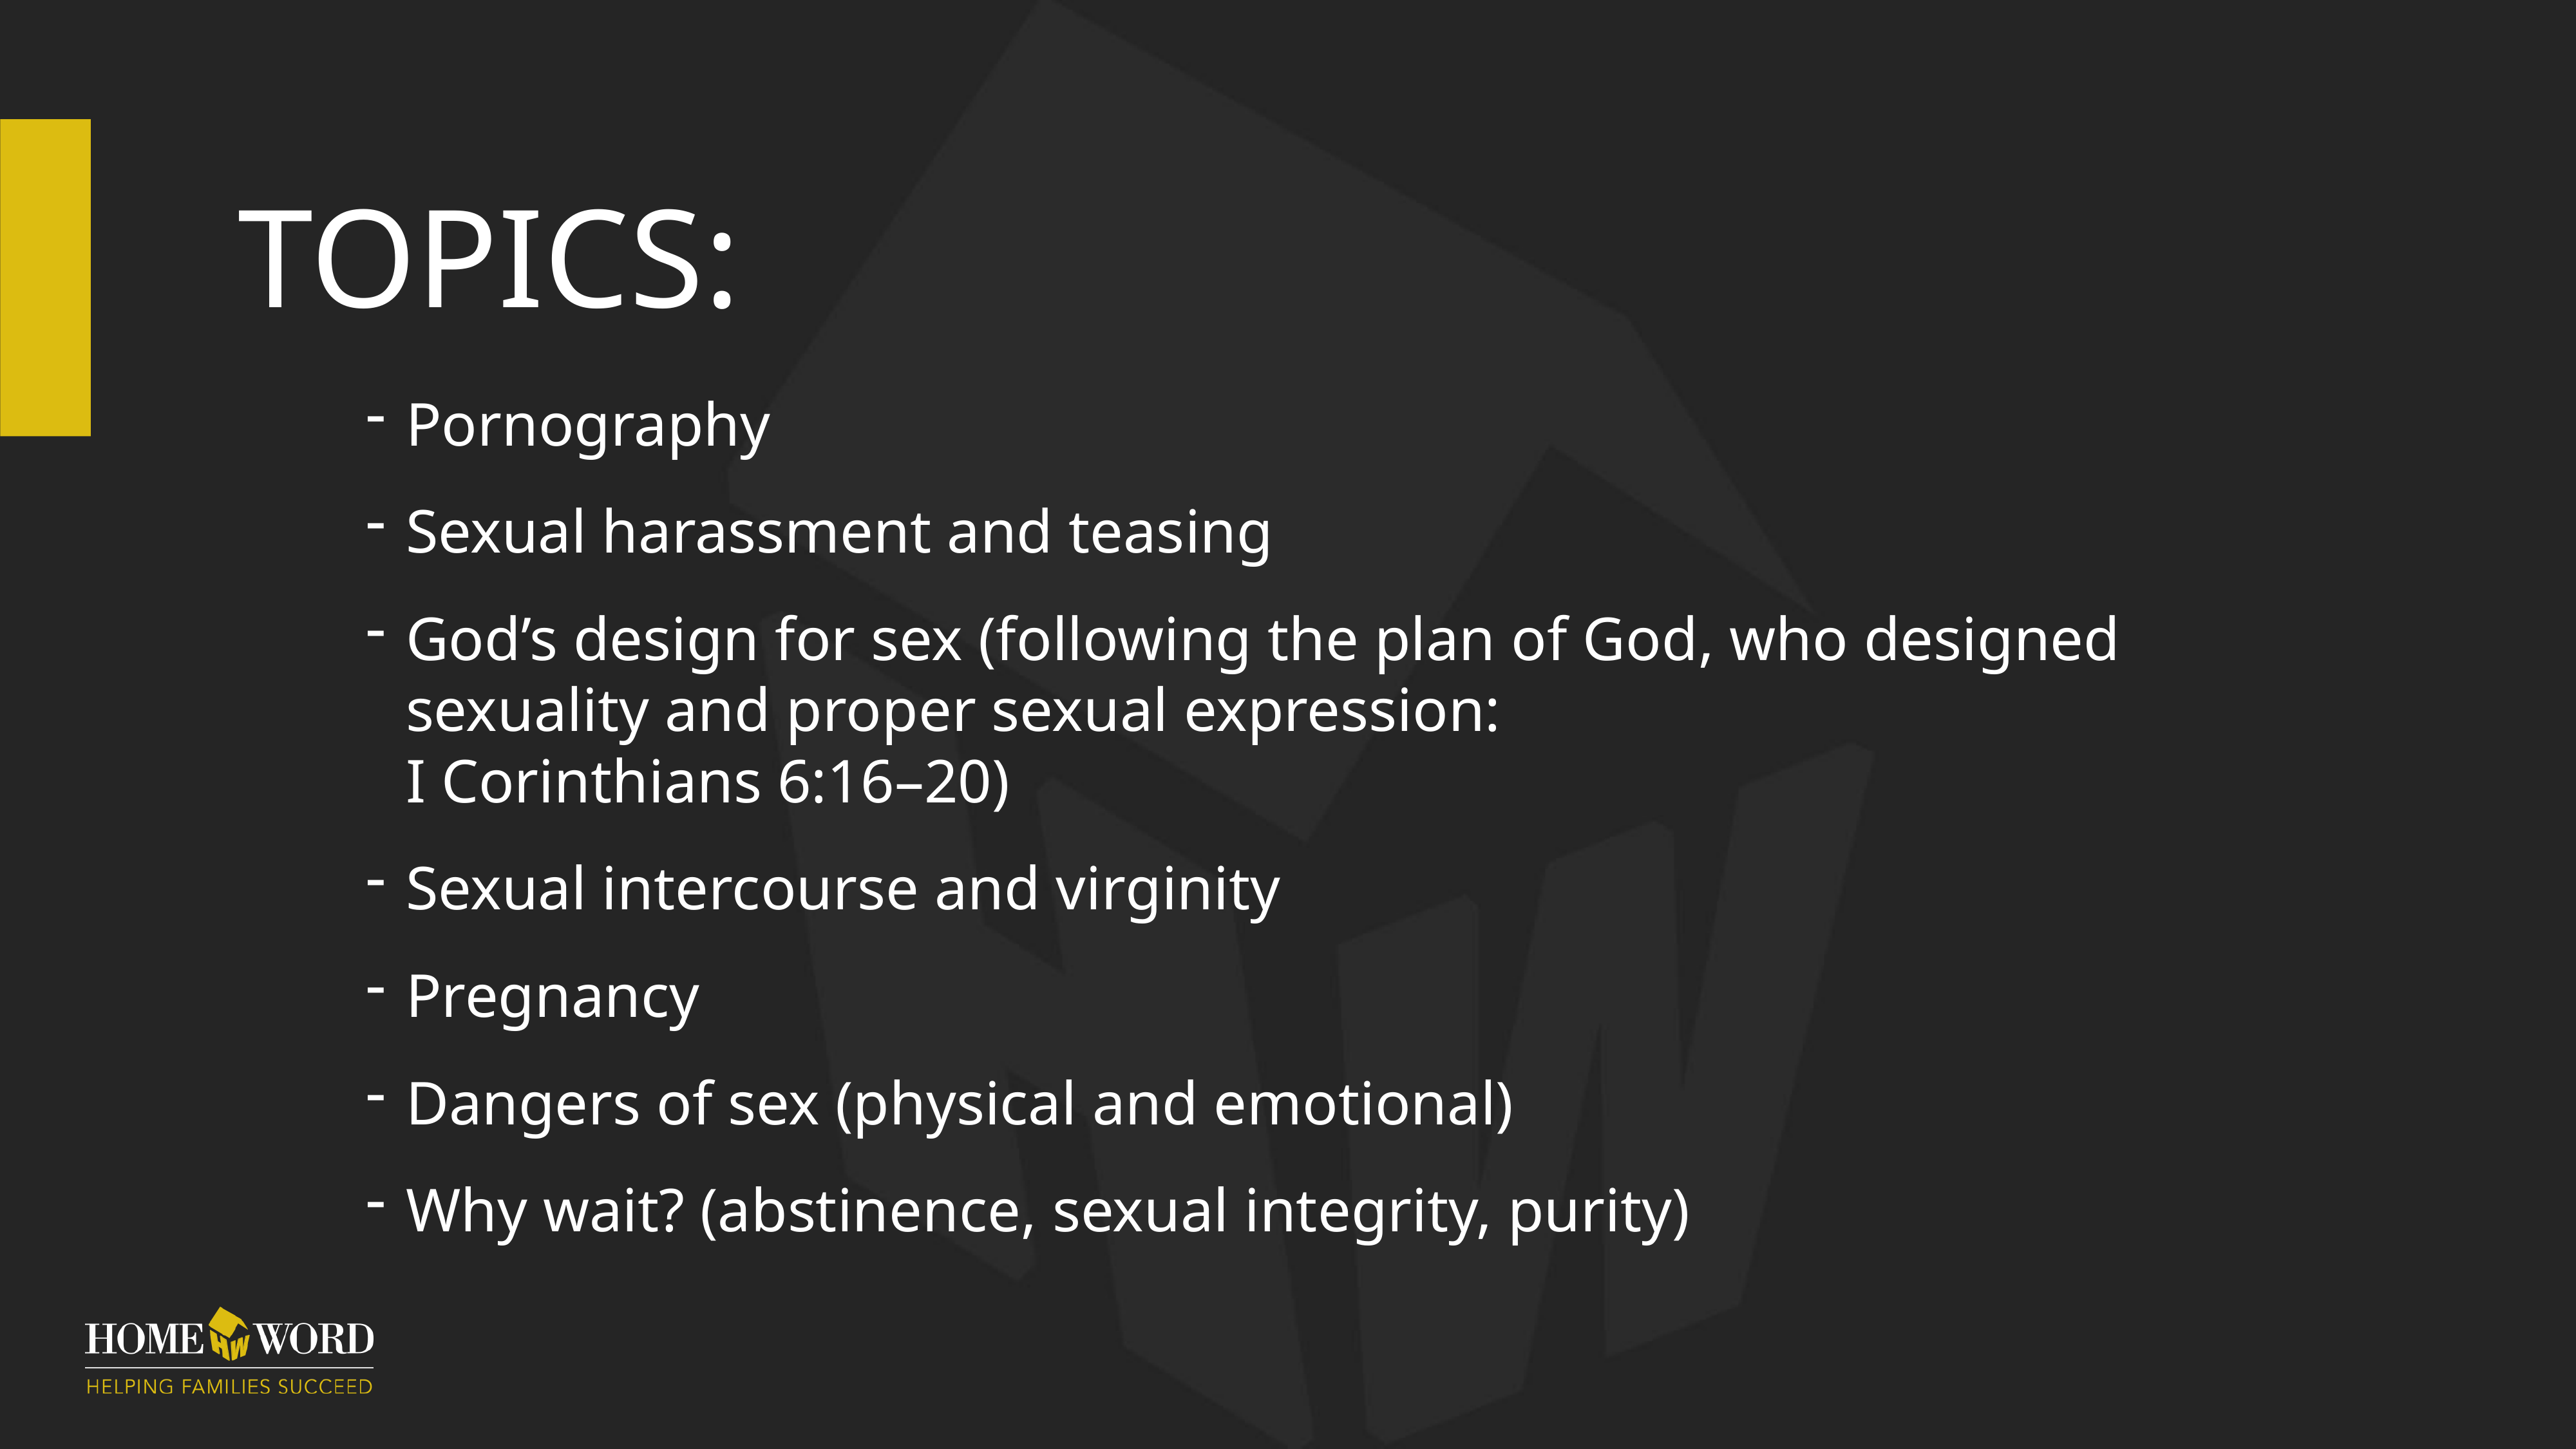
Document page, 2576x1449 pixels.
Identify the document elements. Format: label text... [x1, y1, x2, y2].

picture [0, 0, 2576, 1449]
text_box Pornography Sexual harassment and teasing God’s design for sex (following the plan of God, who designed sexuality and proper sexual expression: I Corinthians 6:16–20) Sexual intercourse and virginity Pregnancy Dangers of sex (physical and emotional) Why wait? (abstinence, sexual integrity, purity) [361, 381, 2342, 1255]
title Topics: [232, 166, 2282, 511]
